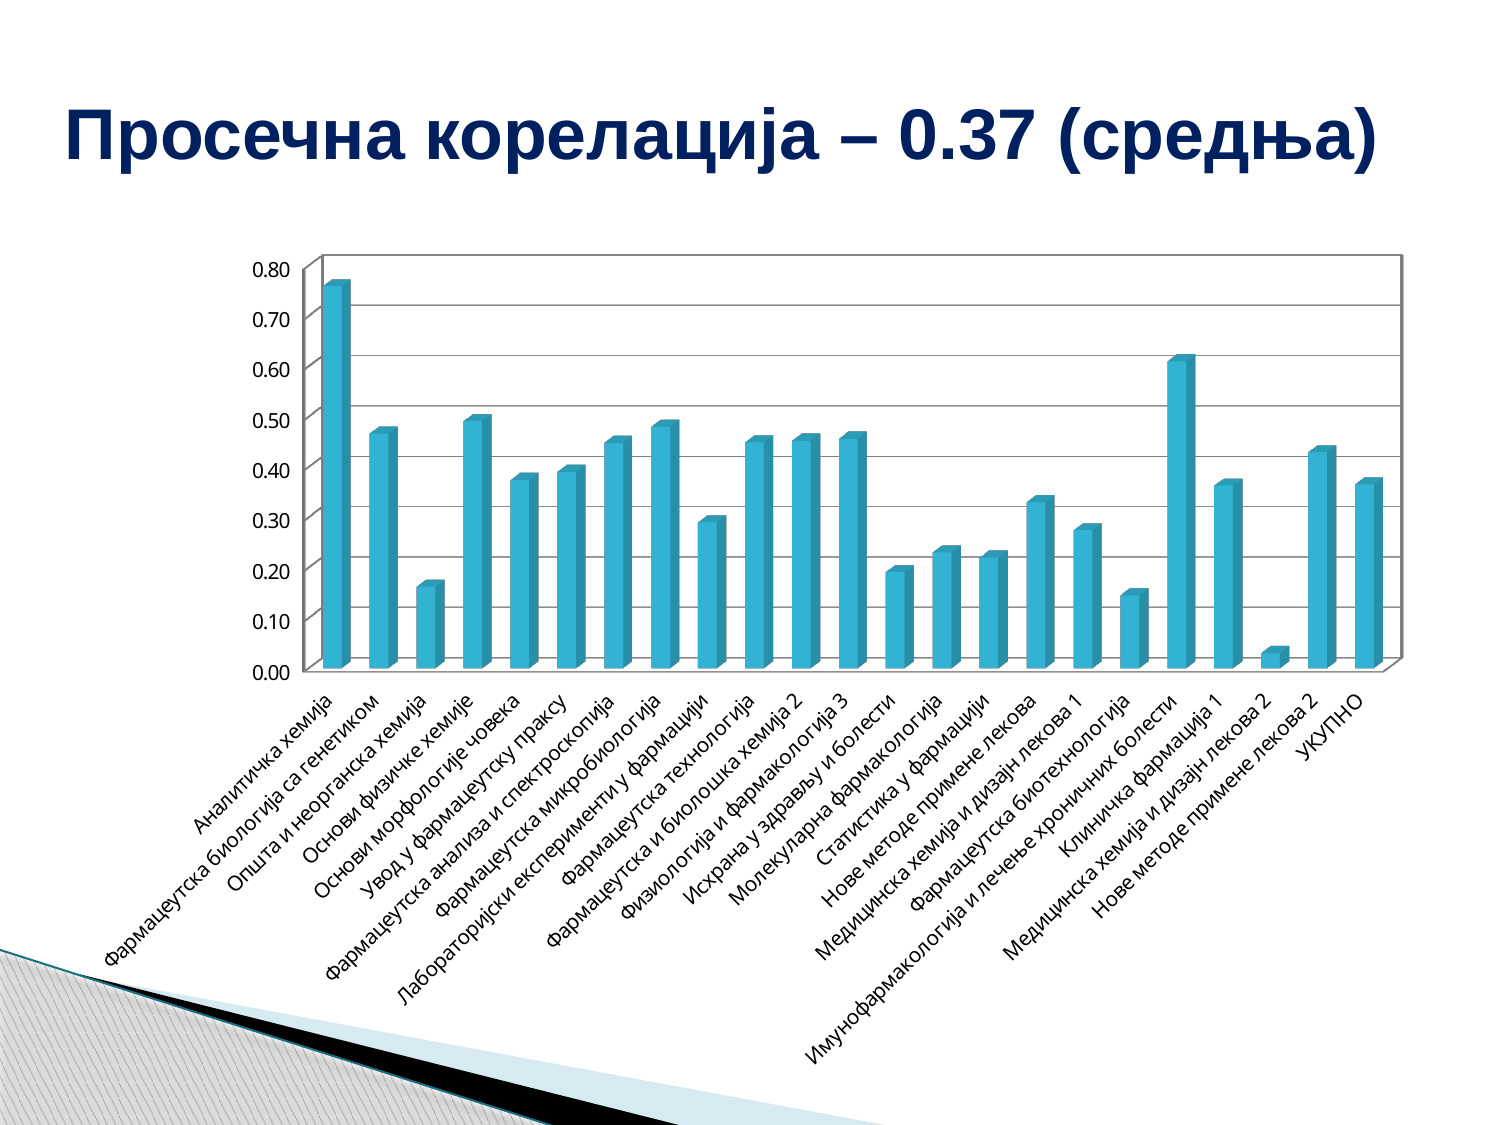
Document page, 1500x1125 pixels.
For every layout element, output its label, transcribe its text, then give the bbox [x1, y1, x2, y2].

title Просечна корелација – 0.37 (средња) [50, 37, 1400, 225]
chart [0, 237, 1500, 1088]
